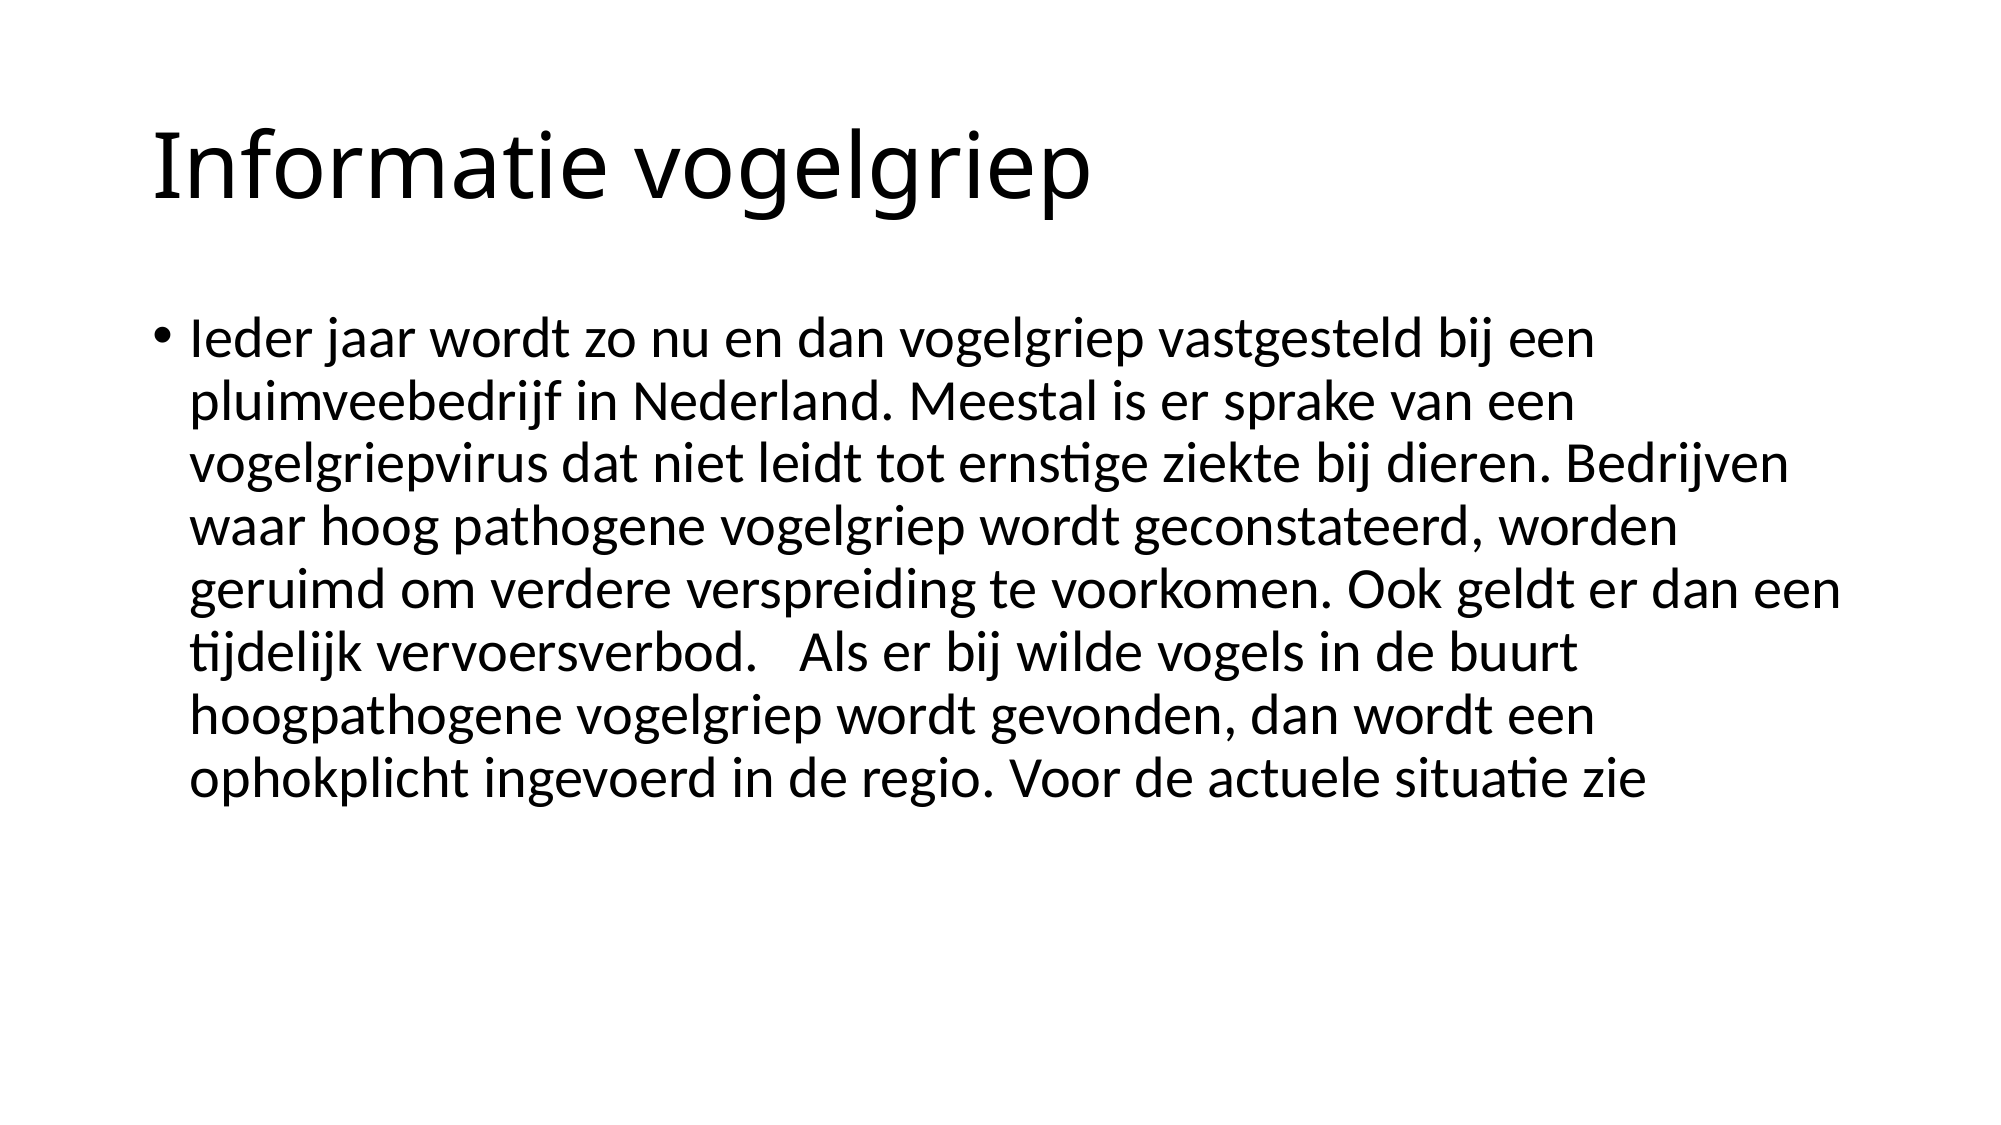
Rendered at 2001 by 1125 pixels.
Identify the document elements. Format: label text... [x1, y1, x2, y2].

title Informatie vogelgriep [137, 59, 1863, 278]
list Ieder jaar wordt zo nu en dan vogelgriep vastgesteld bij een pluimveebedrijf in Nederland. Meestal is er sprake van een vogelgriepvirus dat niet leidt tot ernstige ziekte bij dieren. Bedrijven waar hoog pathogene vogelgriep wordt geconstateerd, worden geruimd om verdere verspreiding te voorkomen. Ook geldt er dan een tijdelijk vervoersverbod. Als er bij wilde vogels in de buurt hoogpathogene vogelgriep wordt gevonden, dan wordt een ophokplicht ingevoerd in de regio. Voor de actuele situatie zie [137, 299, 1863, 1014]
